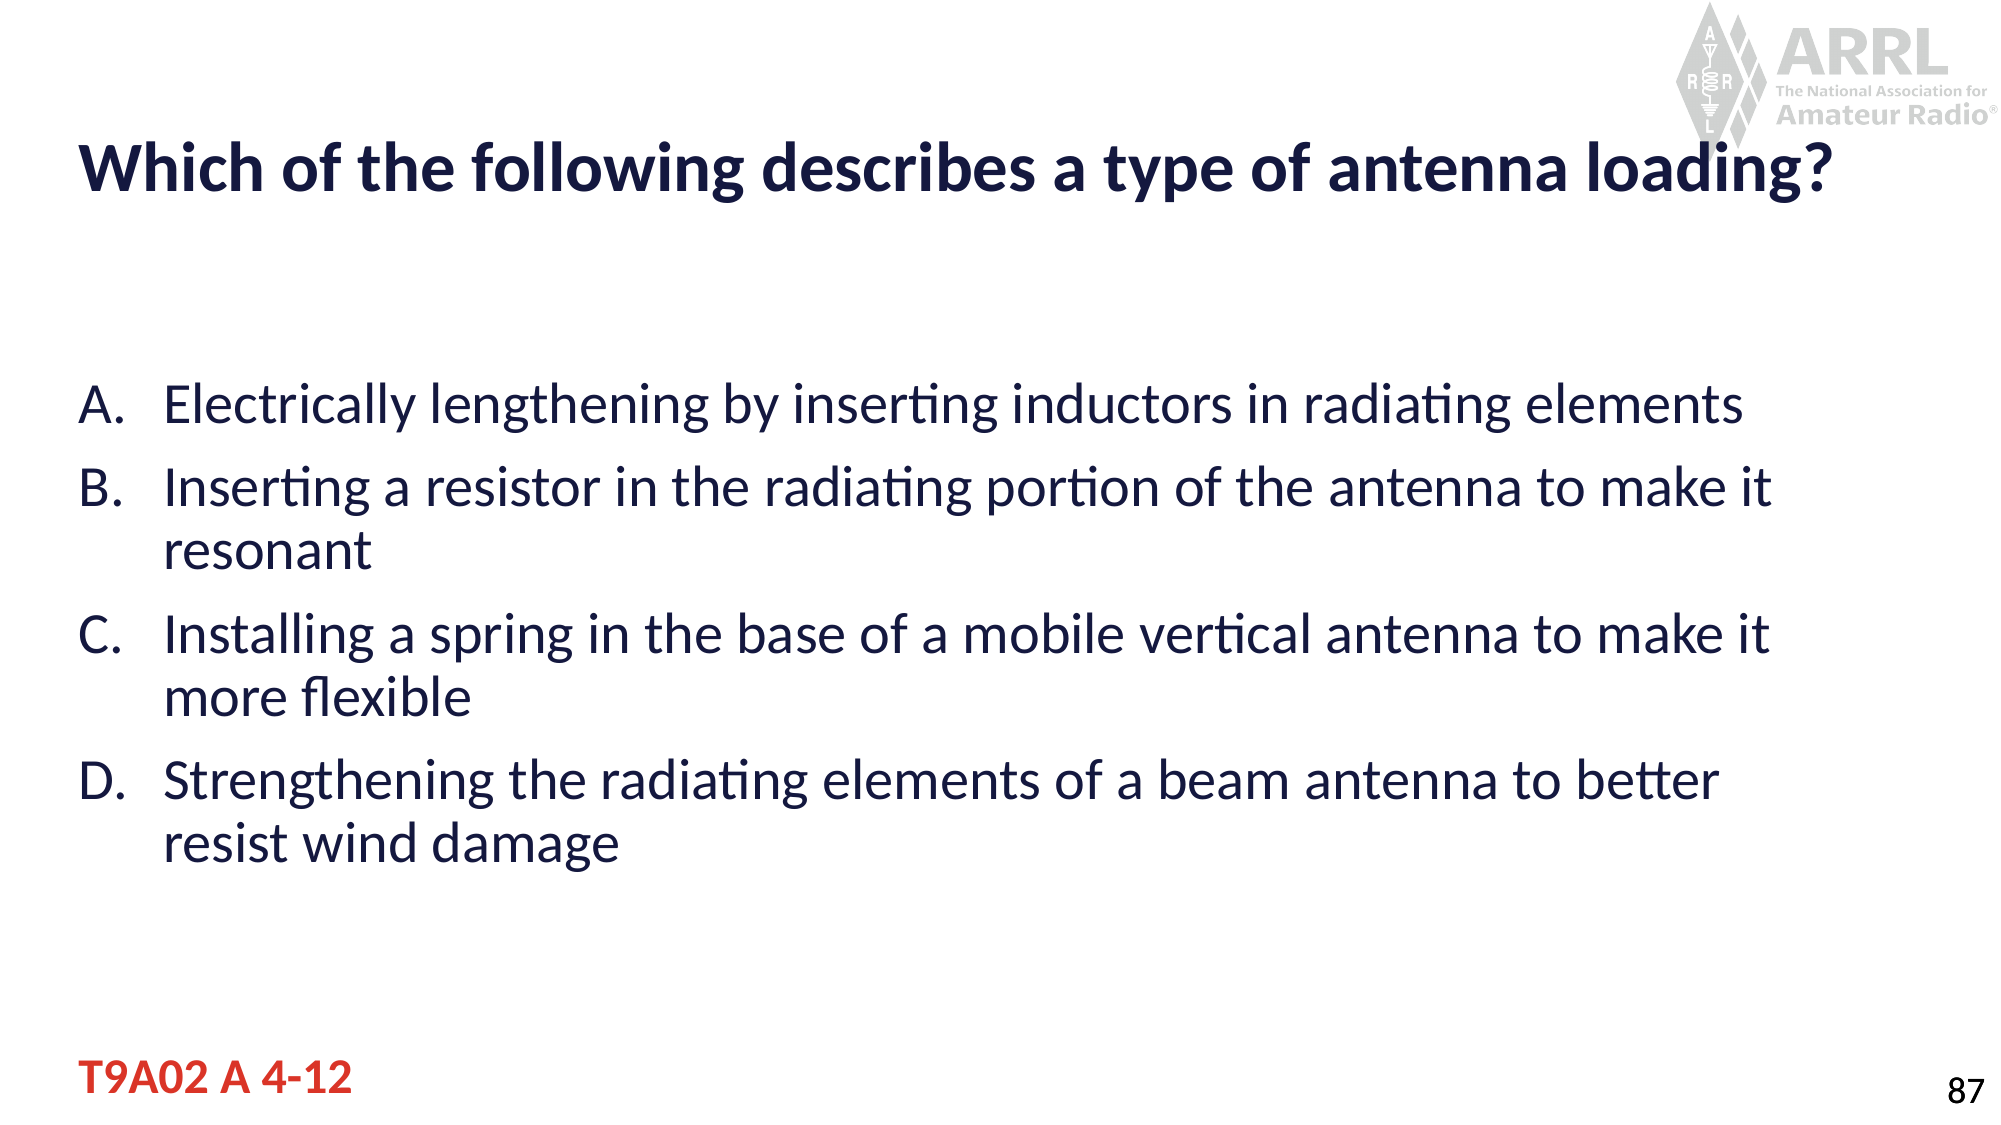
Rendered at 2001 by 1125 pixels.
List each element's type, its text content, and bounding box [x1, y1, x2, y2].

picture [1674, 0, 2000, 164]
title Which of the following describes a type of antenna loading? [63, 59, 1863, 278]
list Electrically lengthening by inserting inductors in radiating elements Inserting a resistor in the radiating portion of the antenna to make it resonant Installing a spring in the base of a mobile vertical antenna to make it more flexible Strengthening the radiating elements of a beam antenna to better resist wind damage [63, 365, 1863, 989]
text_box T9A02 A 4-12 [63, 1036, 921, 1112]
